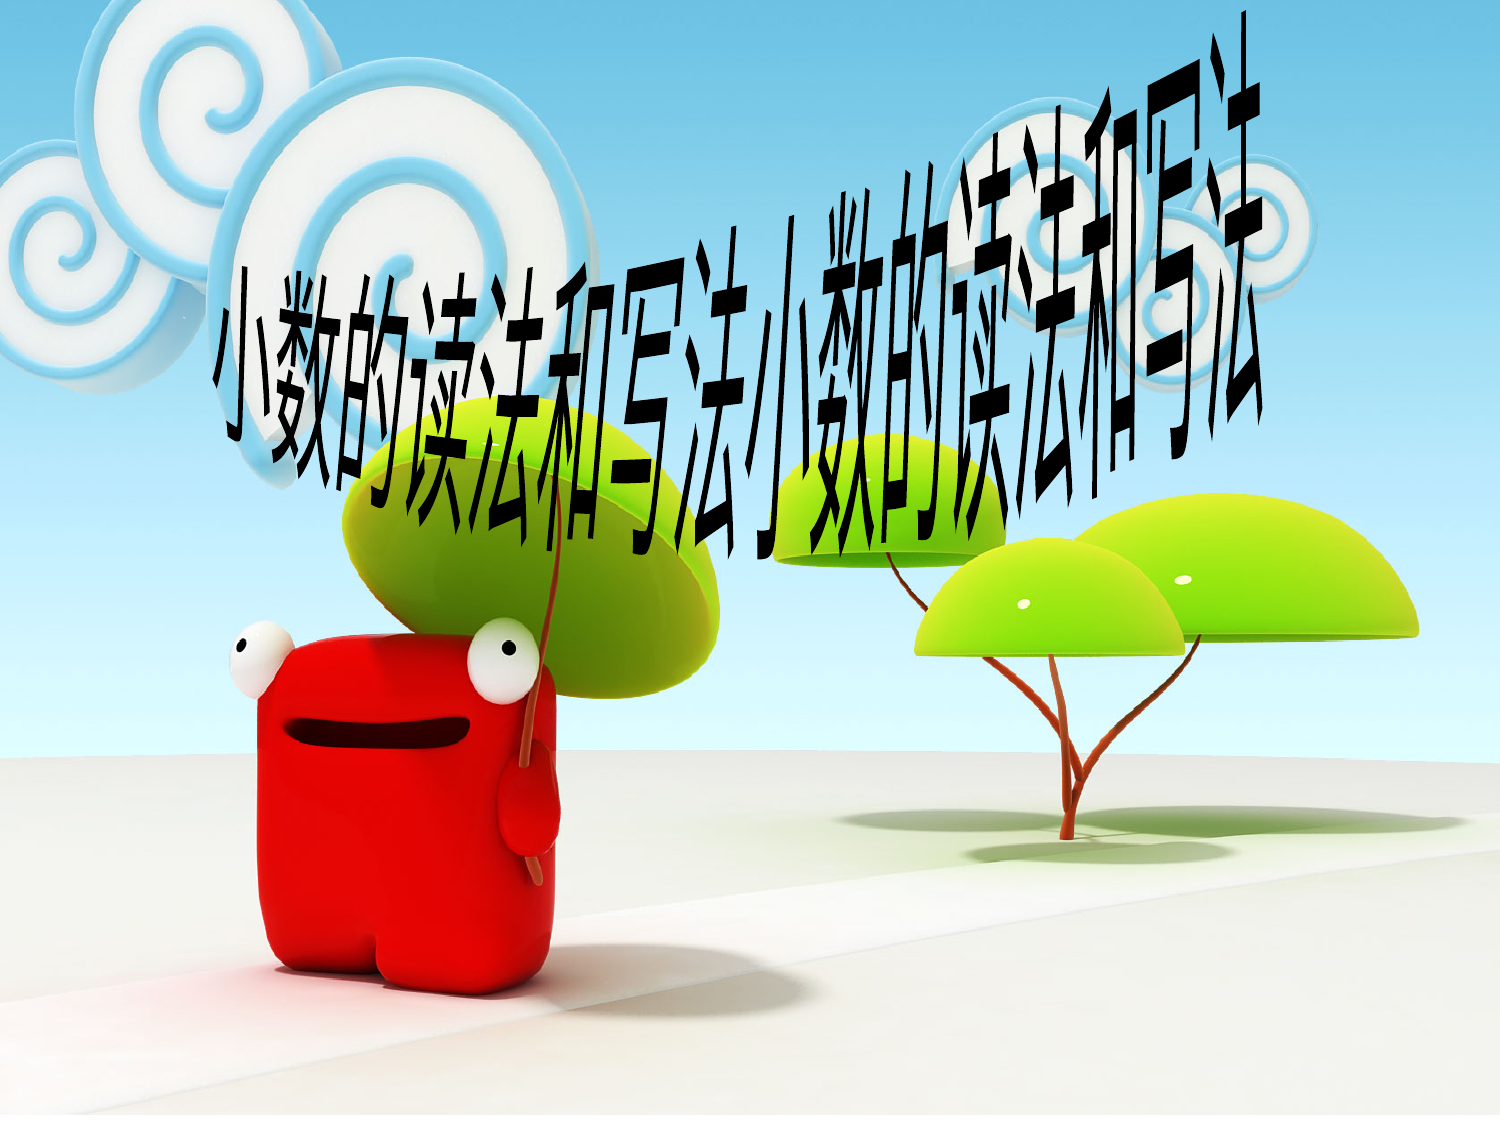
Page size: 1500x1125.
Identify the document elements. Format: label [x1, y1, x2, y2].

list [0, 0, 1500, 1115]
